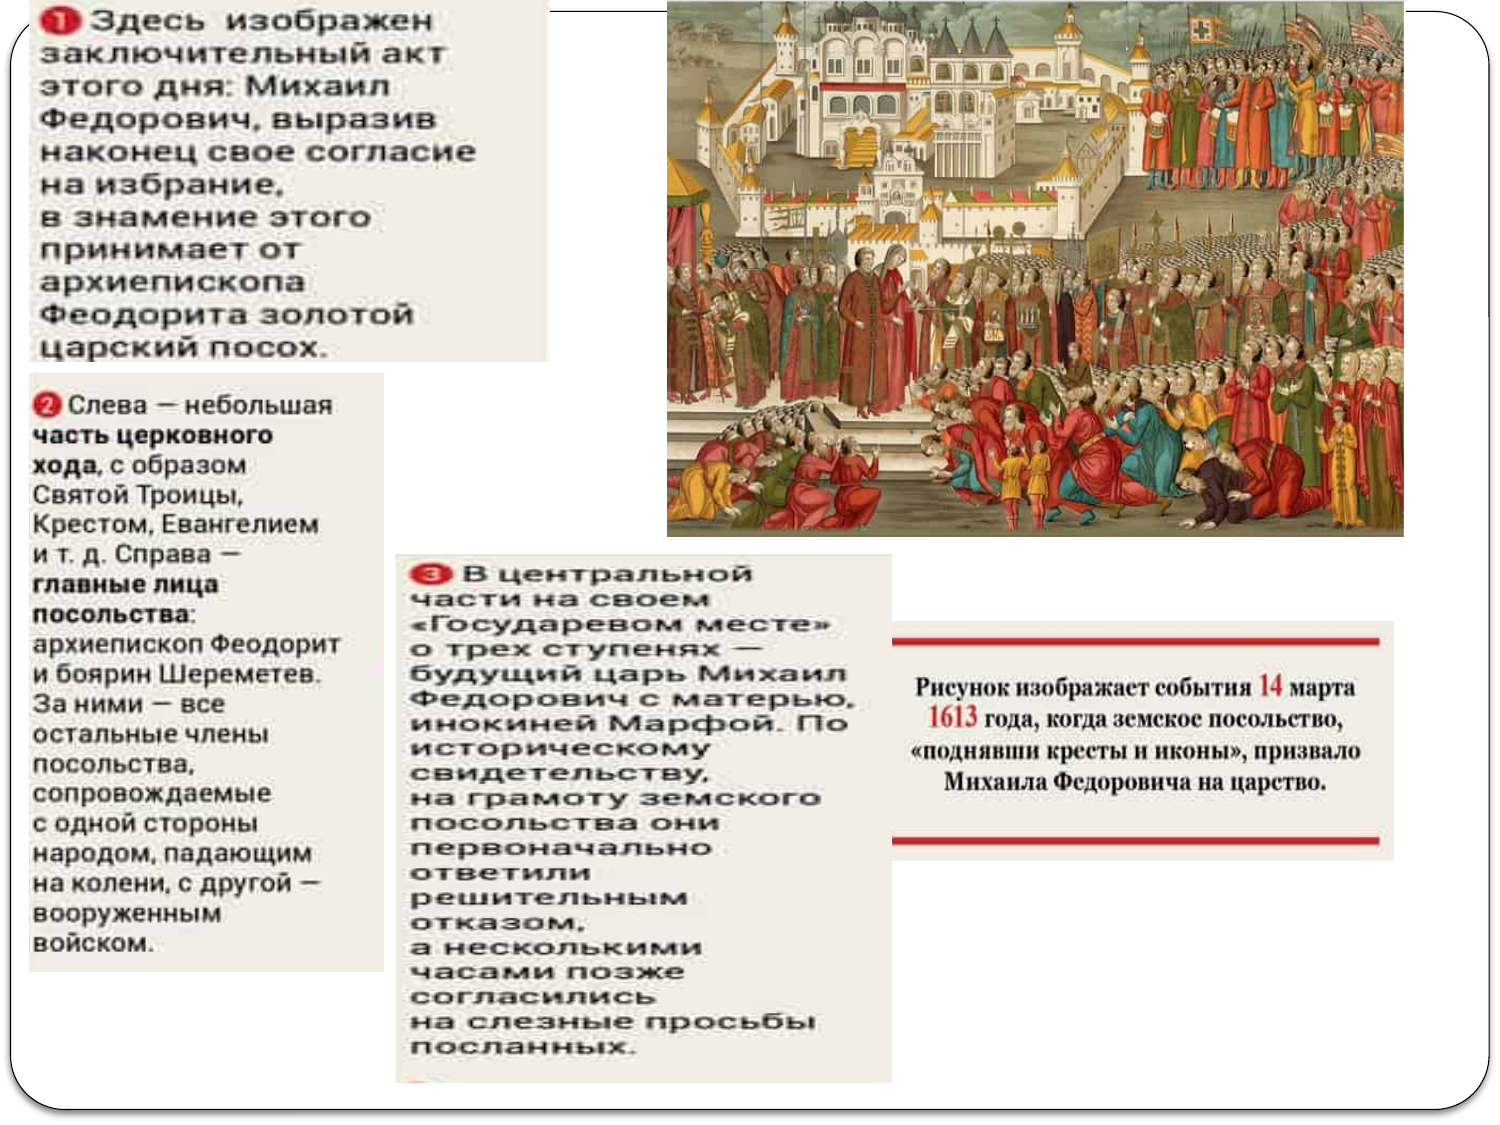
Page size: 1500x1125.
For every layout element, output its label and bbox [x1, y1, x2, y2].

picture [29, 0, 550, 362]
picture [395, 550, 1394, 1083]
picture [29, 373, 385, 973]
list [667, 0, 1407, 538]
